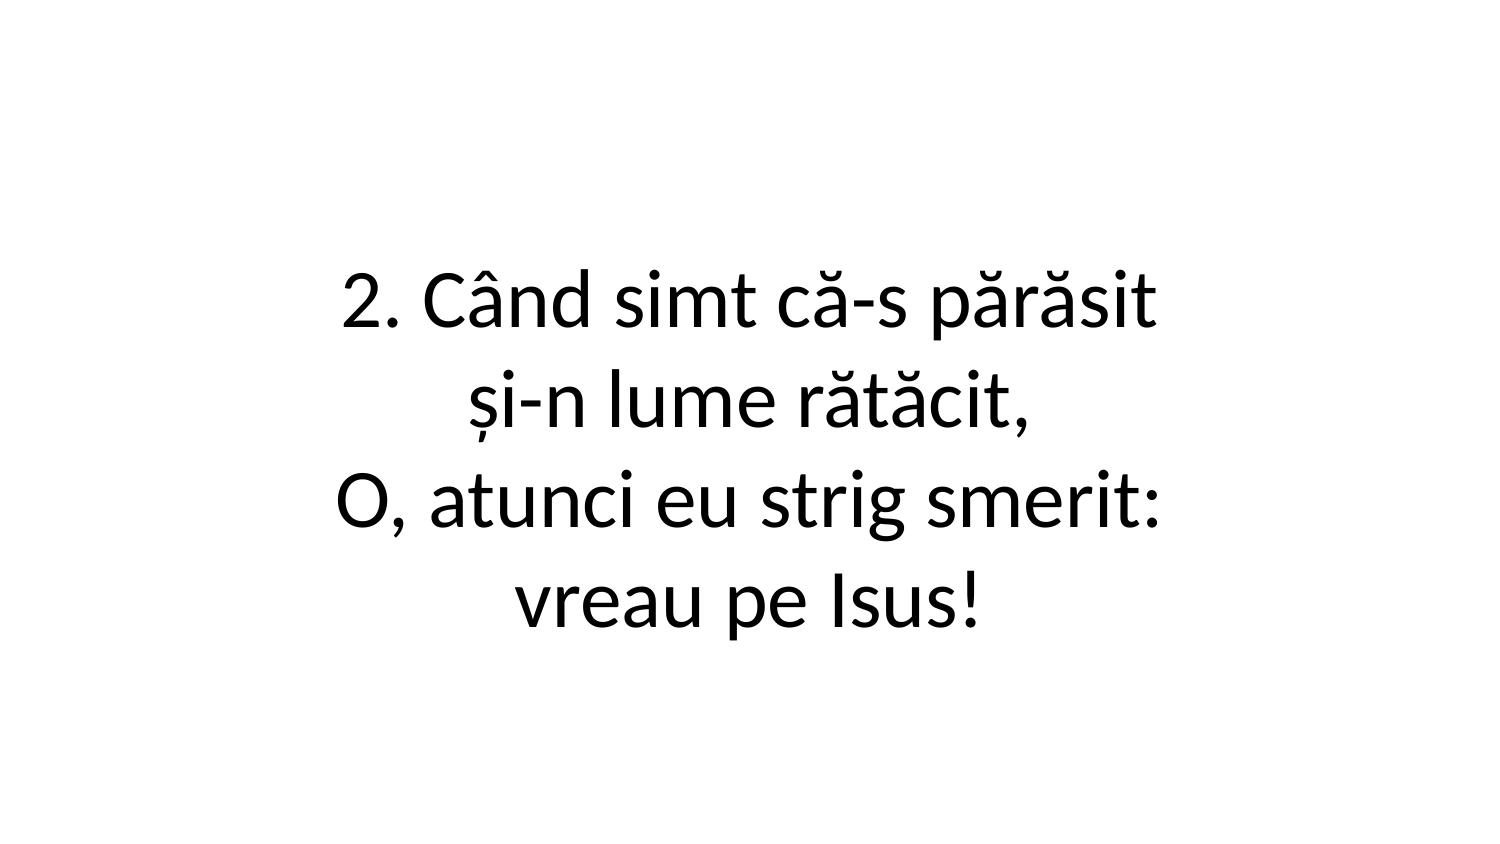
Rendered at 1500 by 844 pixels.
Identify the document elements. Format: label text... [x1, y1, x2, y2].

text_box 2. Când simt că-s părăsit și-n lume rătăcit, O, atunci eu strig smerit: vreau pe Isus! [320, 192, 1180, 652]
